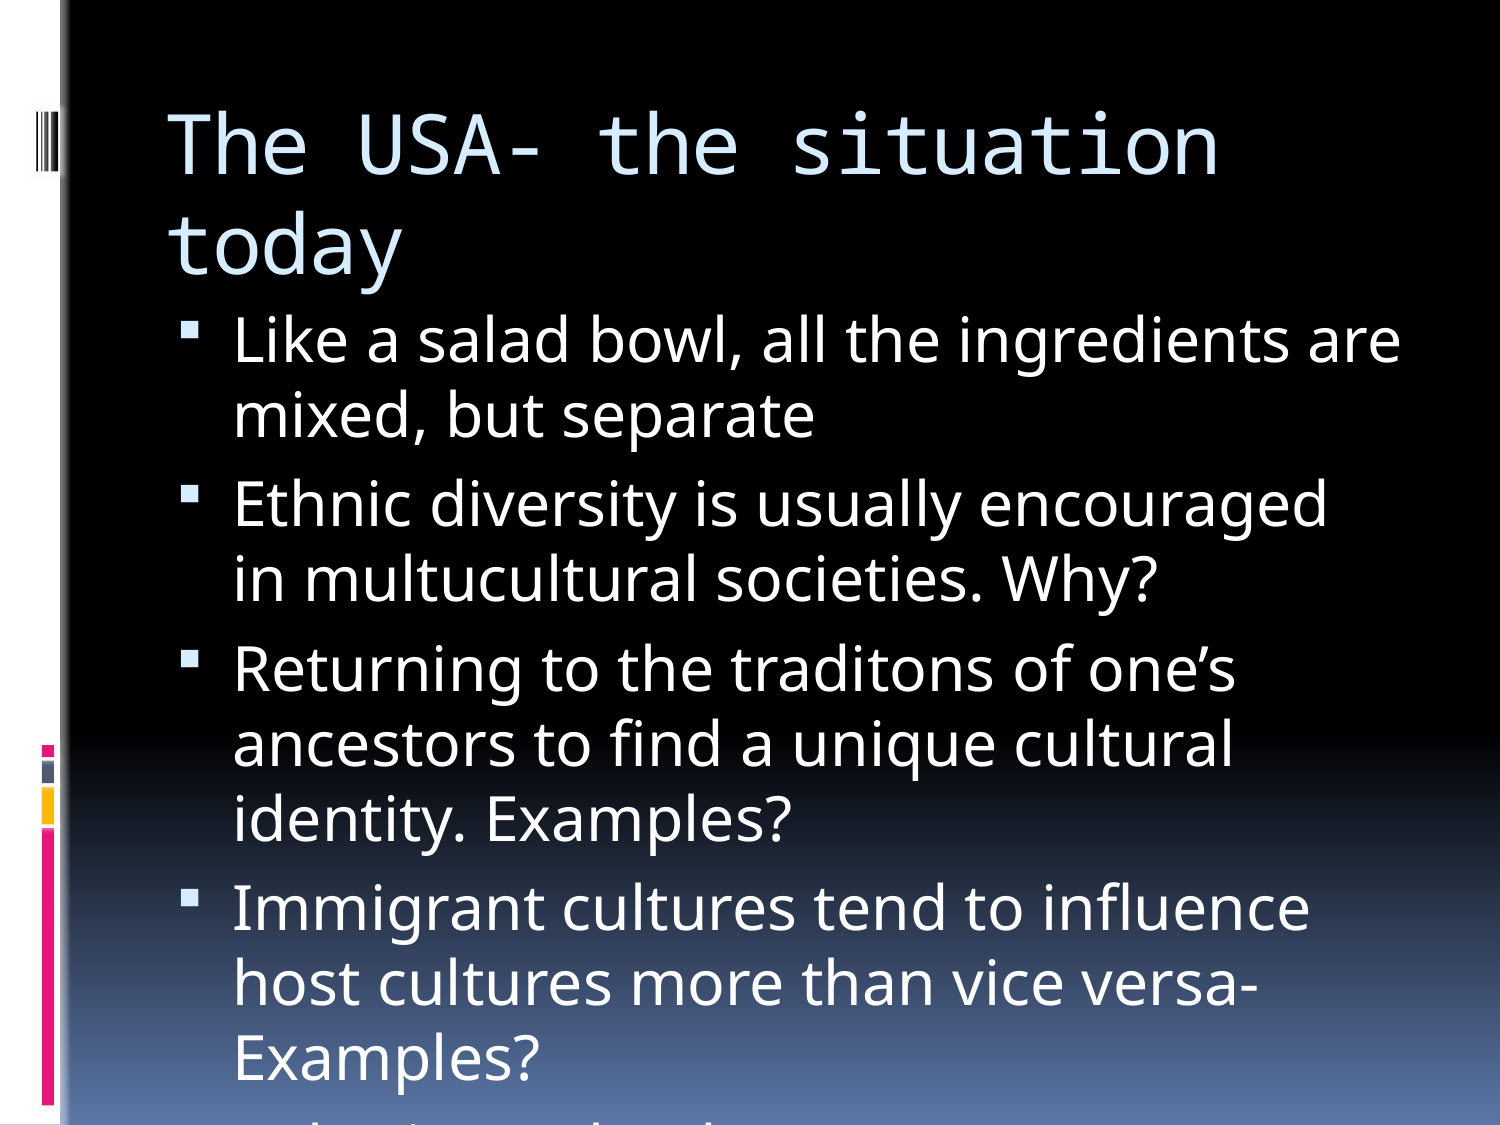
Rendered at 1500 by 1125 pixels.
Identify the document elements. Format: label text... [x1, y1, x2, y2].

list Like a salad bowl, all the ingredients are mixed, but separate Ethnic diversity is usually encouraged in multucultural societies. Why? Returning to the traditons of one’s ancestors to find a unique cultural identity. Examples? Immigrant cultures tend to influence host cultures more than vice versa- Examples? Poles in England [150, 292, 1425, 1043]
title The USA- the situation today [150, 83, 1425, 234]
